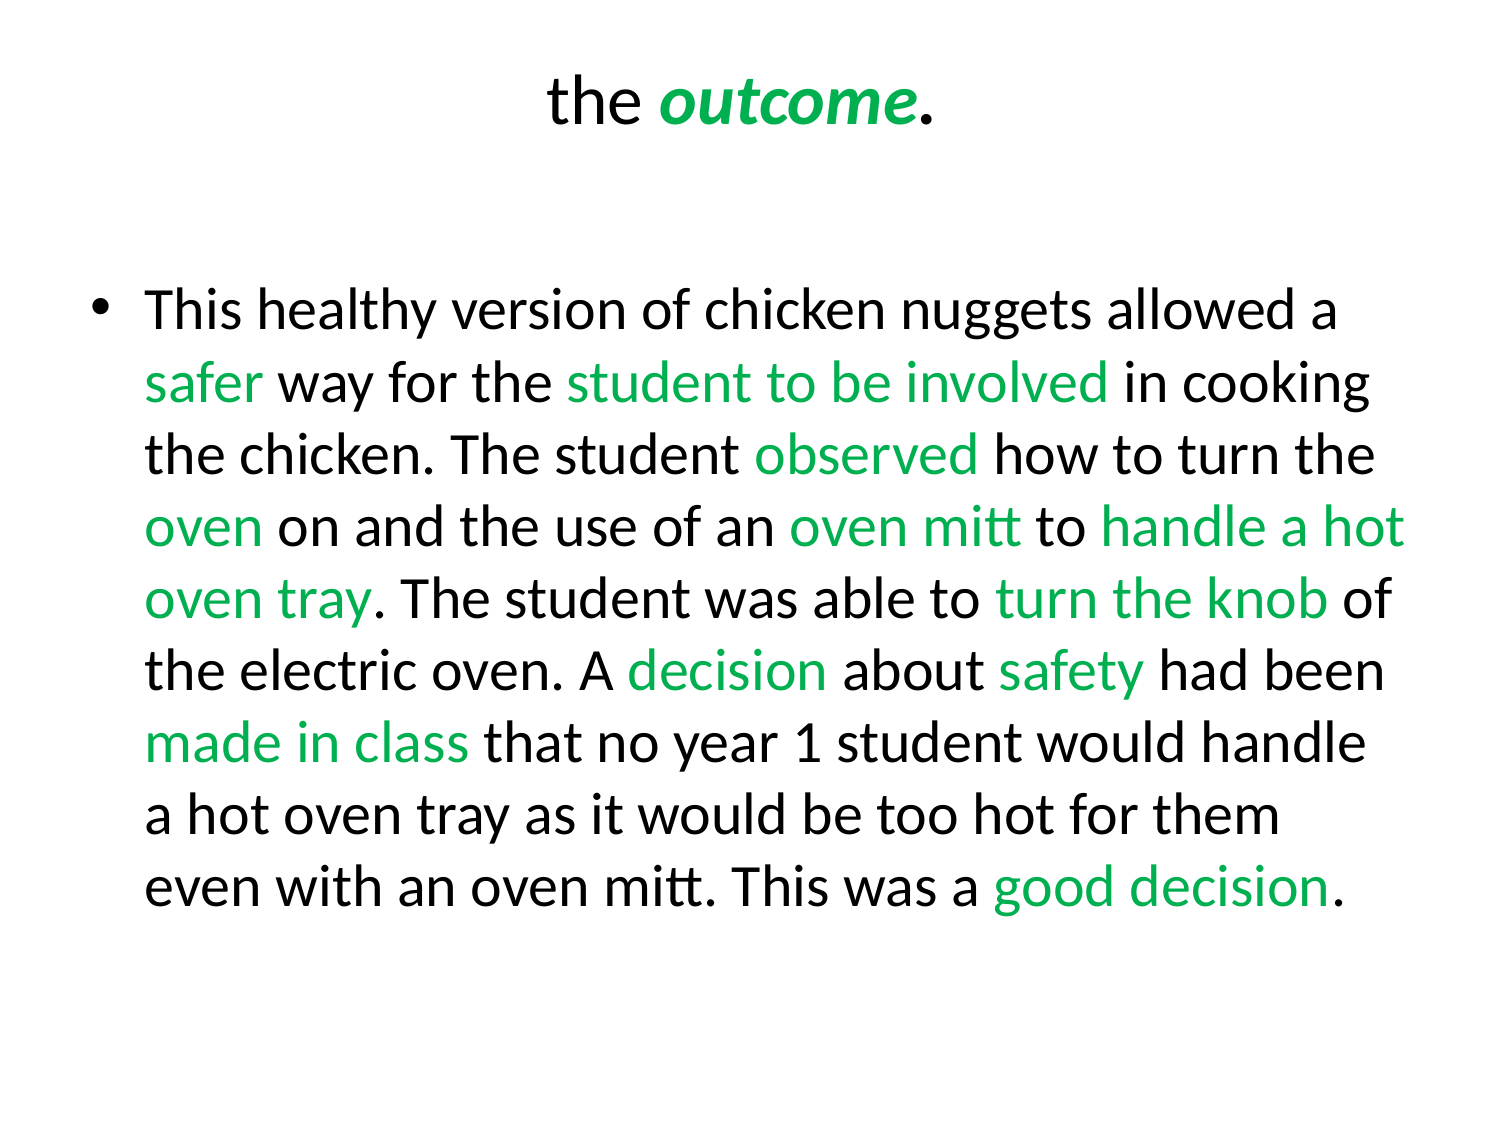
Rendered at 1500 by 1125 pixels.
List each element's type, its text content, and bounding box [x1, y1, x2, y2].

title the outcome. [75, 45, 1425, 233]
list This healthy version of chicken nuggets allowed a safer way for the student to be involved in cooking the chicken. The student observed how to turn the oven on and the use of an oven mitt to handle a hot oven tray. The student was able to turn the knob of the electric oven. A decision about safety had been made in class that no year 1 student would handle a hot oven tray as it would be too hot for them even with an oven mitt. This was a good decision. [75, 262, 1425, 1005]
